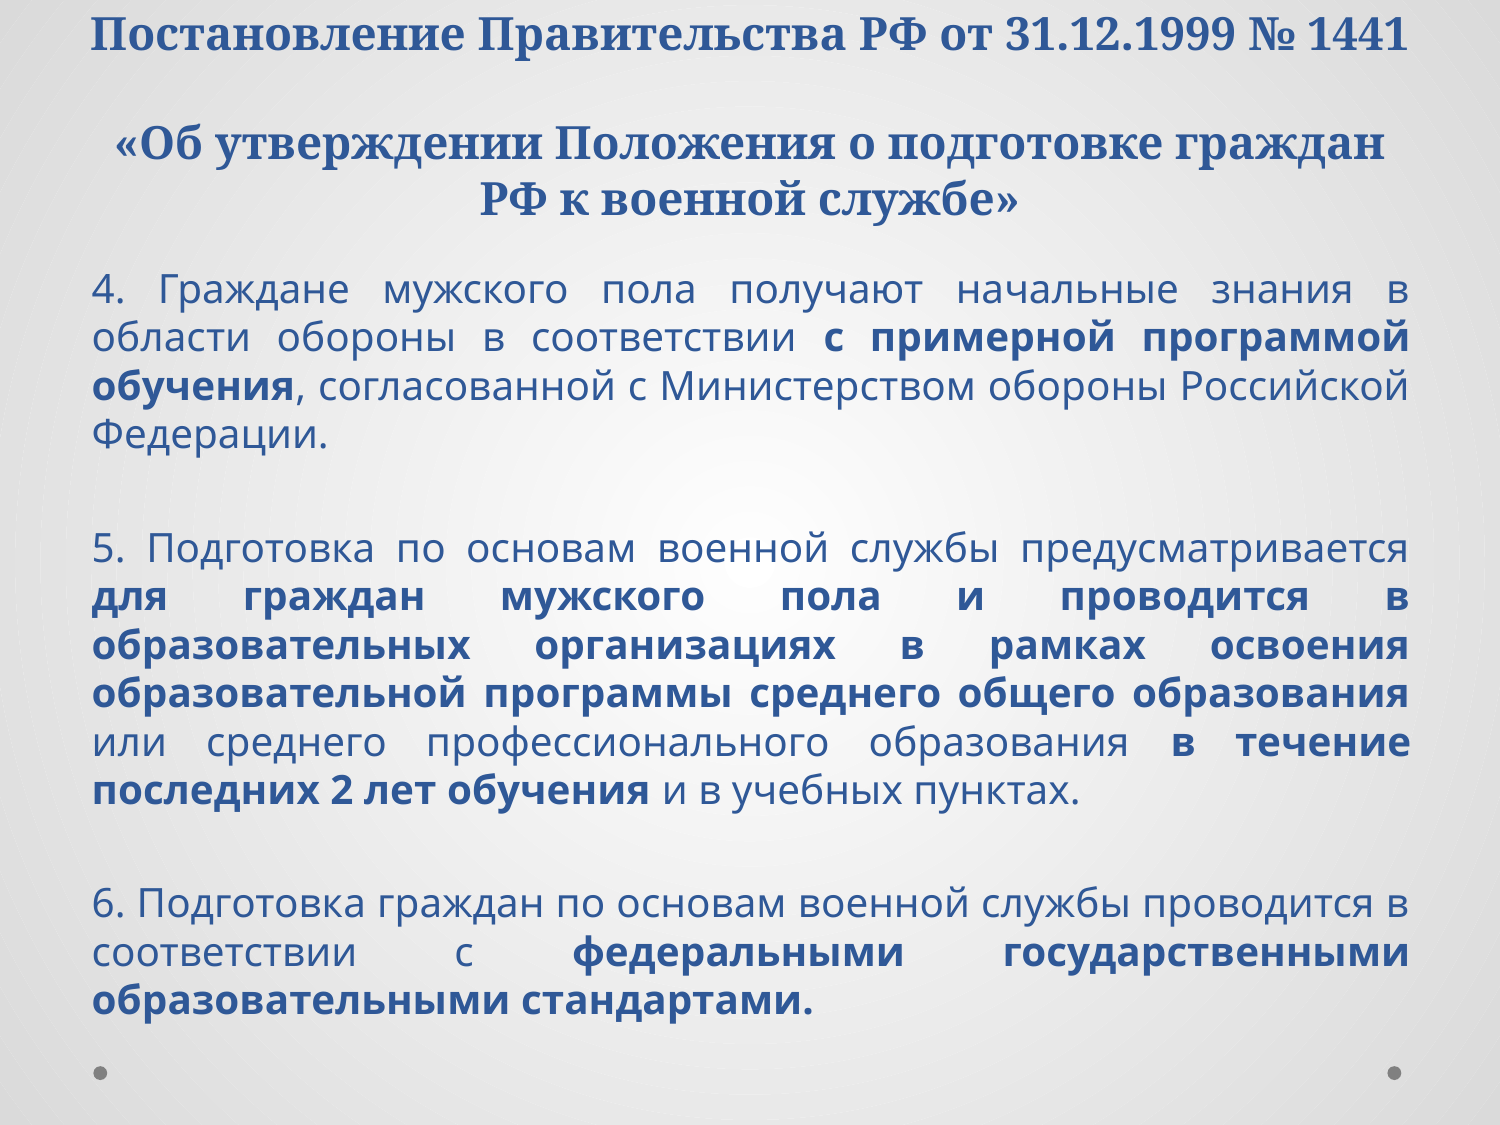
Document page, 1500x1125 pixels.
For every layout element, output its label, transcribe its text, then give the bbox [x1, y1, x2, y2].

title Постановление Правительства РФ от 31.12.1999 № 1441 «Об утверждении Положения о подготовке граждан РФ к военной службе» [75, 19, 1425, 232]
list 4. Граждане мужского пола получают начальные знания в области обороны в соответствии с примерной программой обучения, согласованной с Министерством обороны Российской Федерации. 5. Подготовка по основам военной службы предусматривается для граждан мужского пола и проводится в образовательных организациях в рамках освоения образовательной программы среднего общего образования или среднего профессионального образования в течение последних 2 лет обучения и в учебных пунктах. 6. Подготовка граждан по основам военной службы проводится в соответствии с федеральными государственными образовательными стандартами. [76, 255, 1427, 1034]
